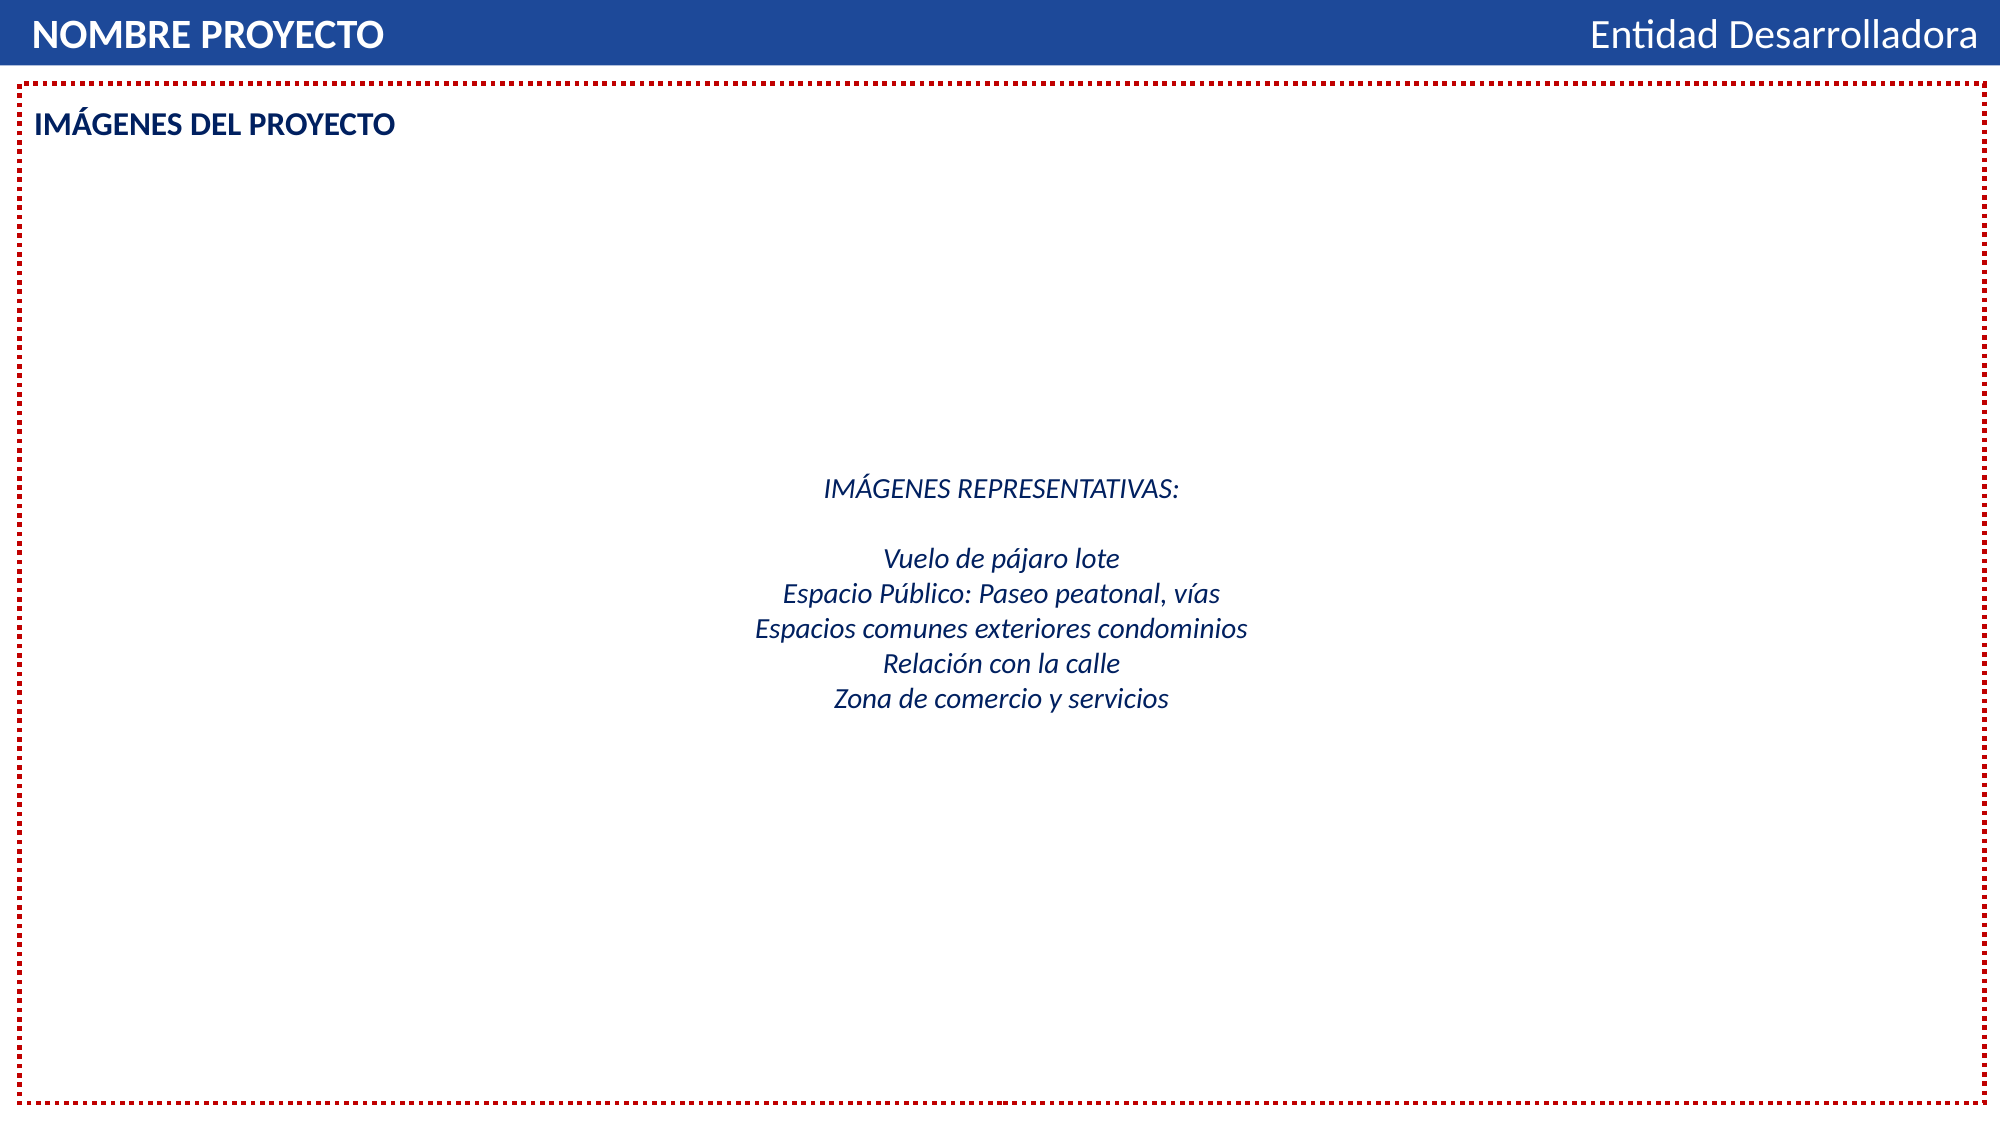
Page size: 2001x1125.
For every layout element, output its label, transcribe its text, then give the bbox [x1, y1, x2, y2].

text_box IMÁGENES DEL PROYECTO [19, 94, 1895, 150]
text_box [19, 83, 1985, 1104]
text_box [0, 0, 2000, 66]
